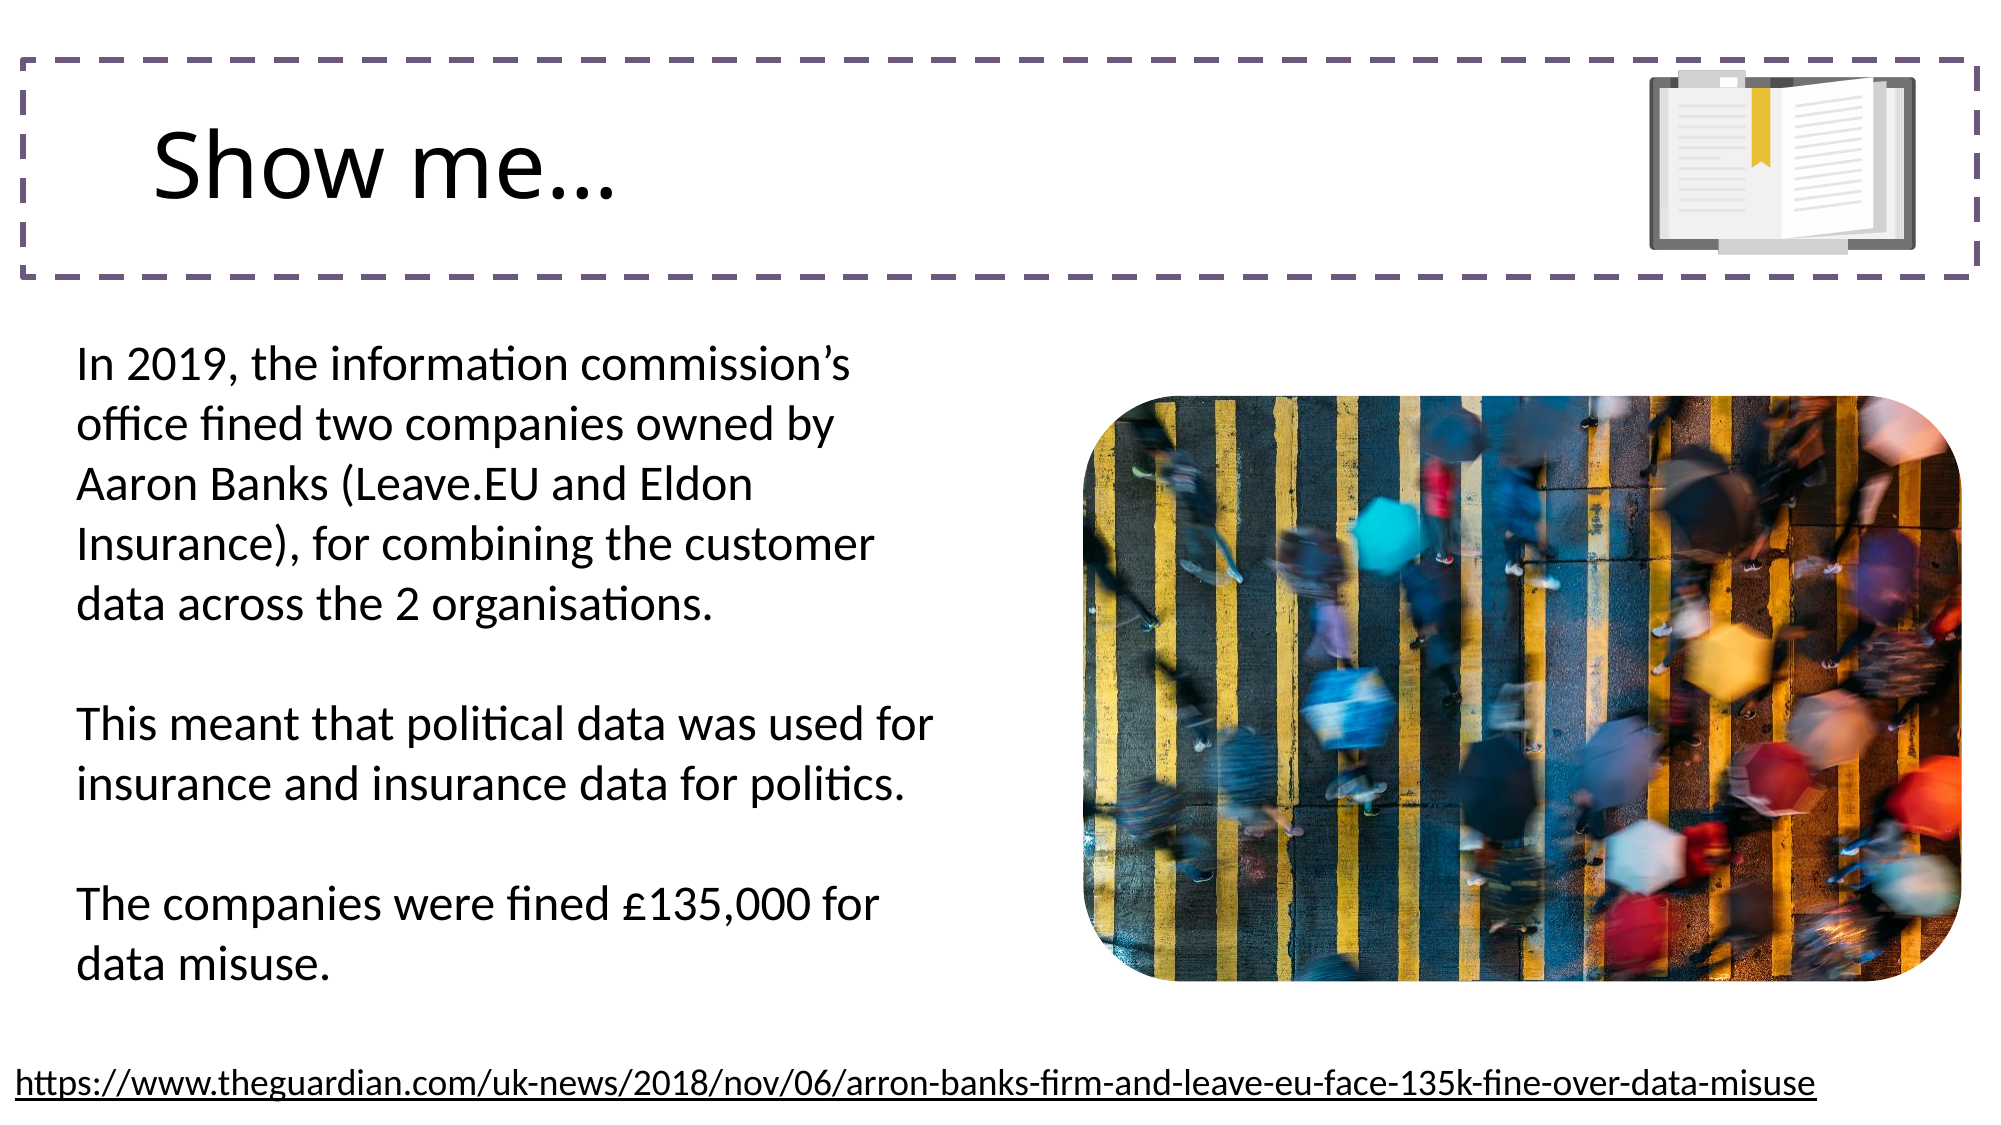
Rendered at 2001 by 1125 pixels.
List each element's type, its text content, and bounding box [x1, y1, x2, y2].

picture [1083, 395, 1962, 982]
text_box https://www.theguardian.com/uk-news/2018/nov/06/arron-banks-firm-and-leave-eu-face-135k-fine-over-data-misuse [0, 1050, 1949, 1111]
title Show me… [137, 59, 1863, 278]
text_box In 2019, the information commission’s office fined two companies owned by Aaron Banks (Leave.EU and Eldon Insurance), for combining the customer data across the 2 organisations. This meant that political data was used for insurance and insurance data for politics. The companies were fined £135,000 for data misuse. [61, 323, 958, 998]
picture [1649, 0, 1955, 341]
